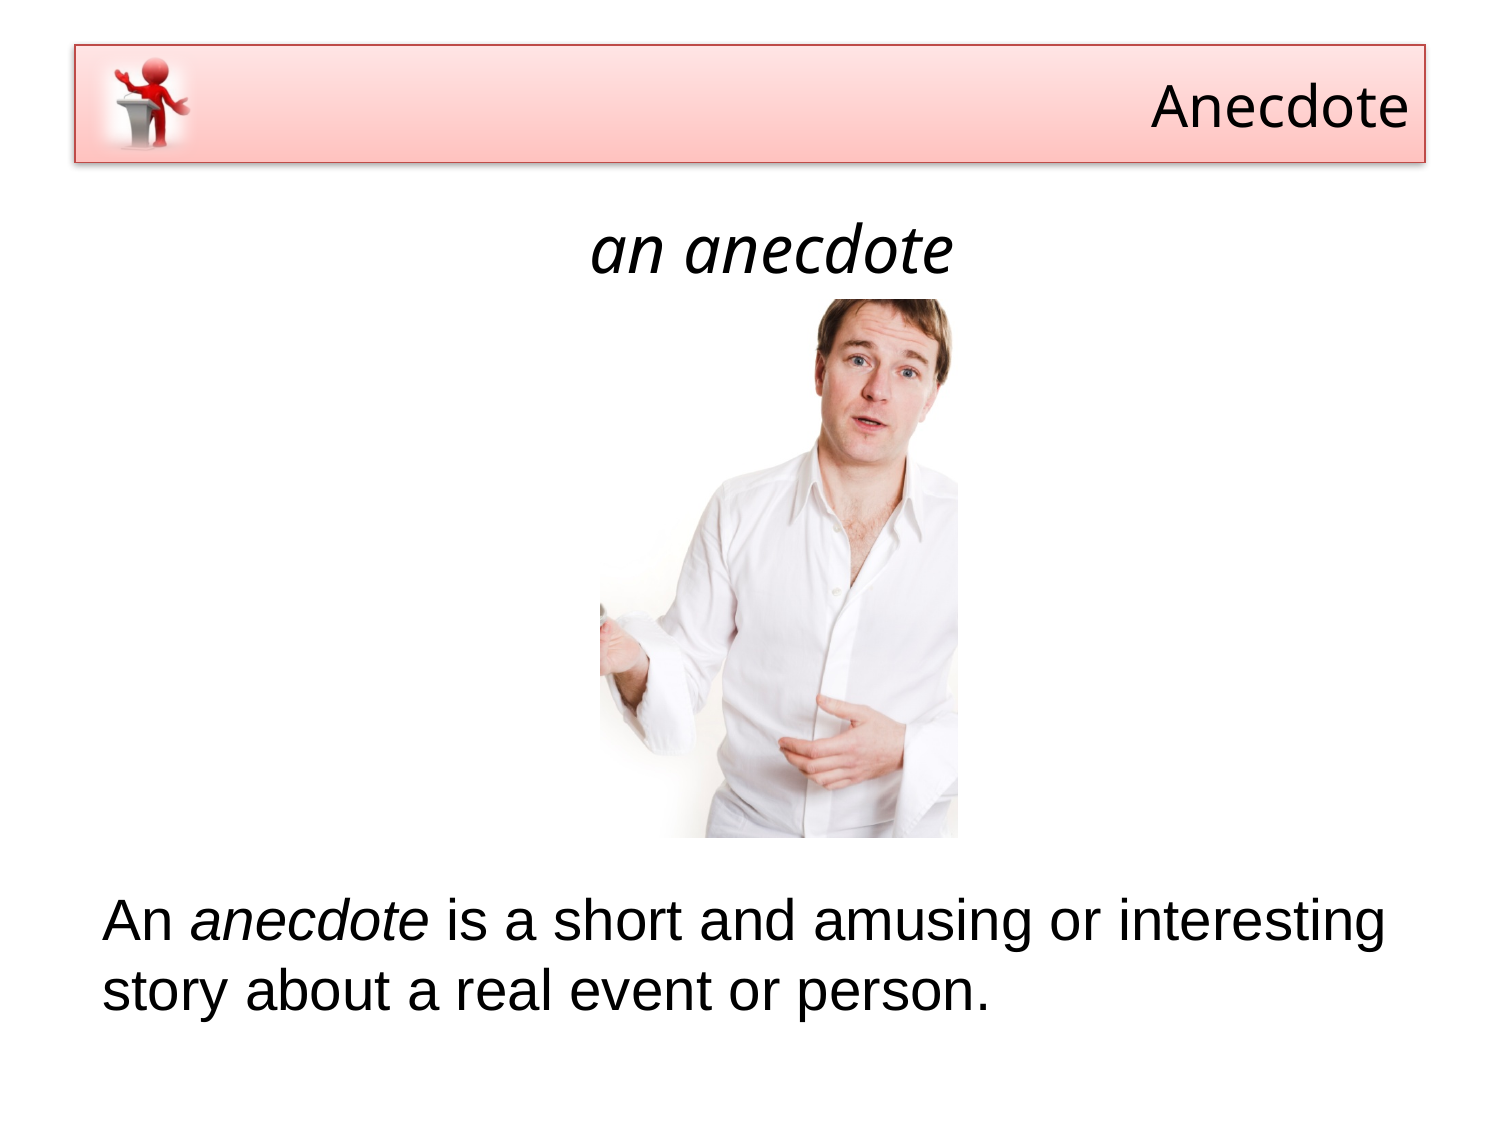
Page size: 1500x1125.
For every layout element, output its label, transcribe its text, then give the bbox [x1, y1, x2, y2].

picture [87, 49, 201, 163]
text_box An anecdote is a short and amusing or interesting story about a real event or person. [87, 874, 1425, 1030]
title Anecdote [74, 44, 1426, 163]
text_box an anecdote [574, 199, 971, 295]
picture [599, 299, 959, 838]
